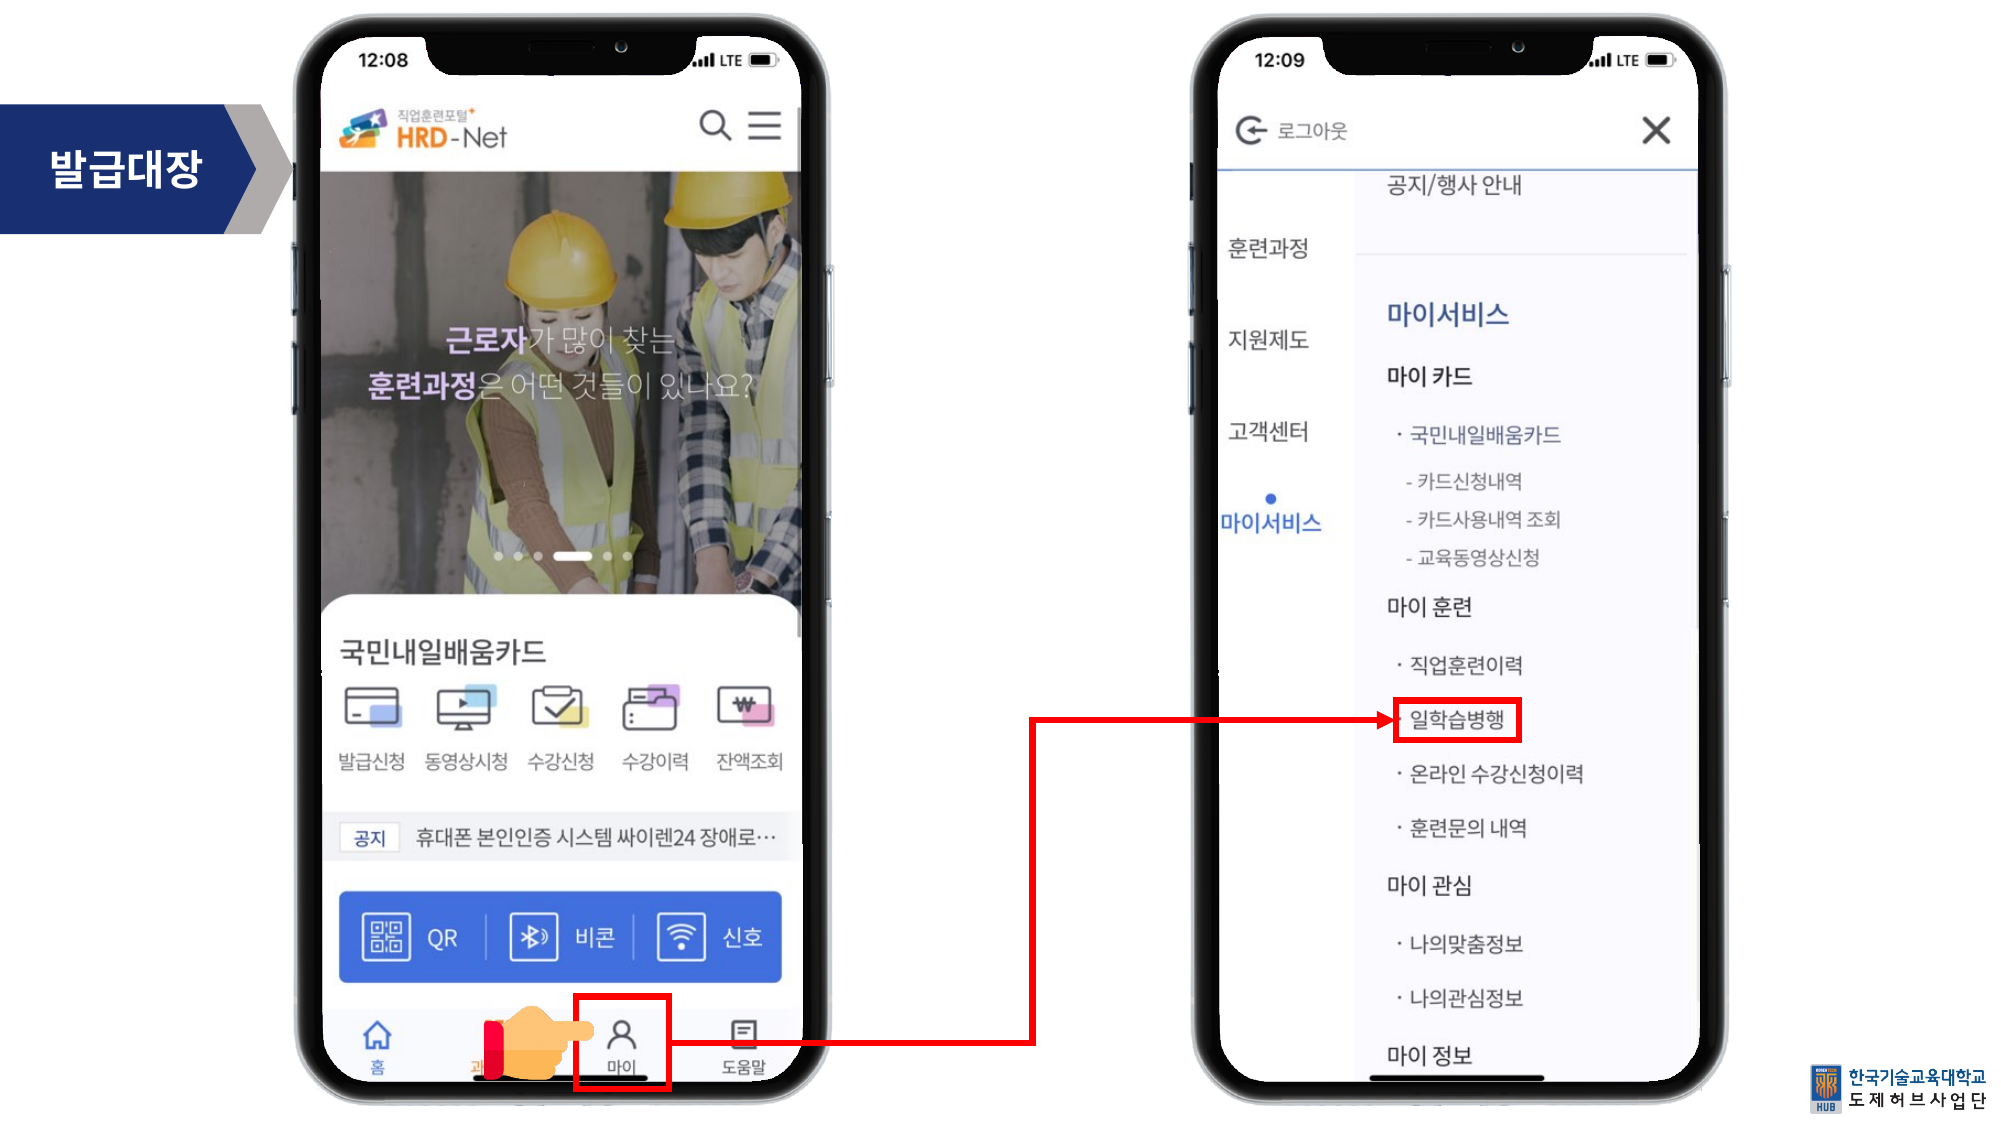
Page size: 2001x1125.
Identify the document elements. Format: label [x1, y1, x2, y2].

picture [1166, 0, 1748, 1125]
picture [1810, 1064, 1986, 1114]
picture [269, 0, 852, 1125]
text_box [669, 720, 1396, 1043]
text_box [0, 104, 294, 235]
text_box [484, 987, 670, 1098]
